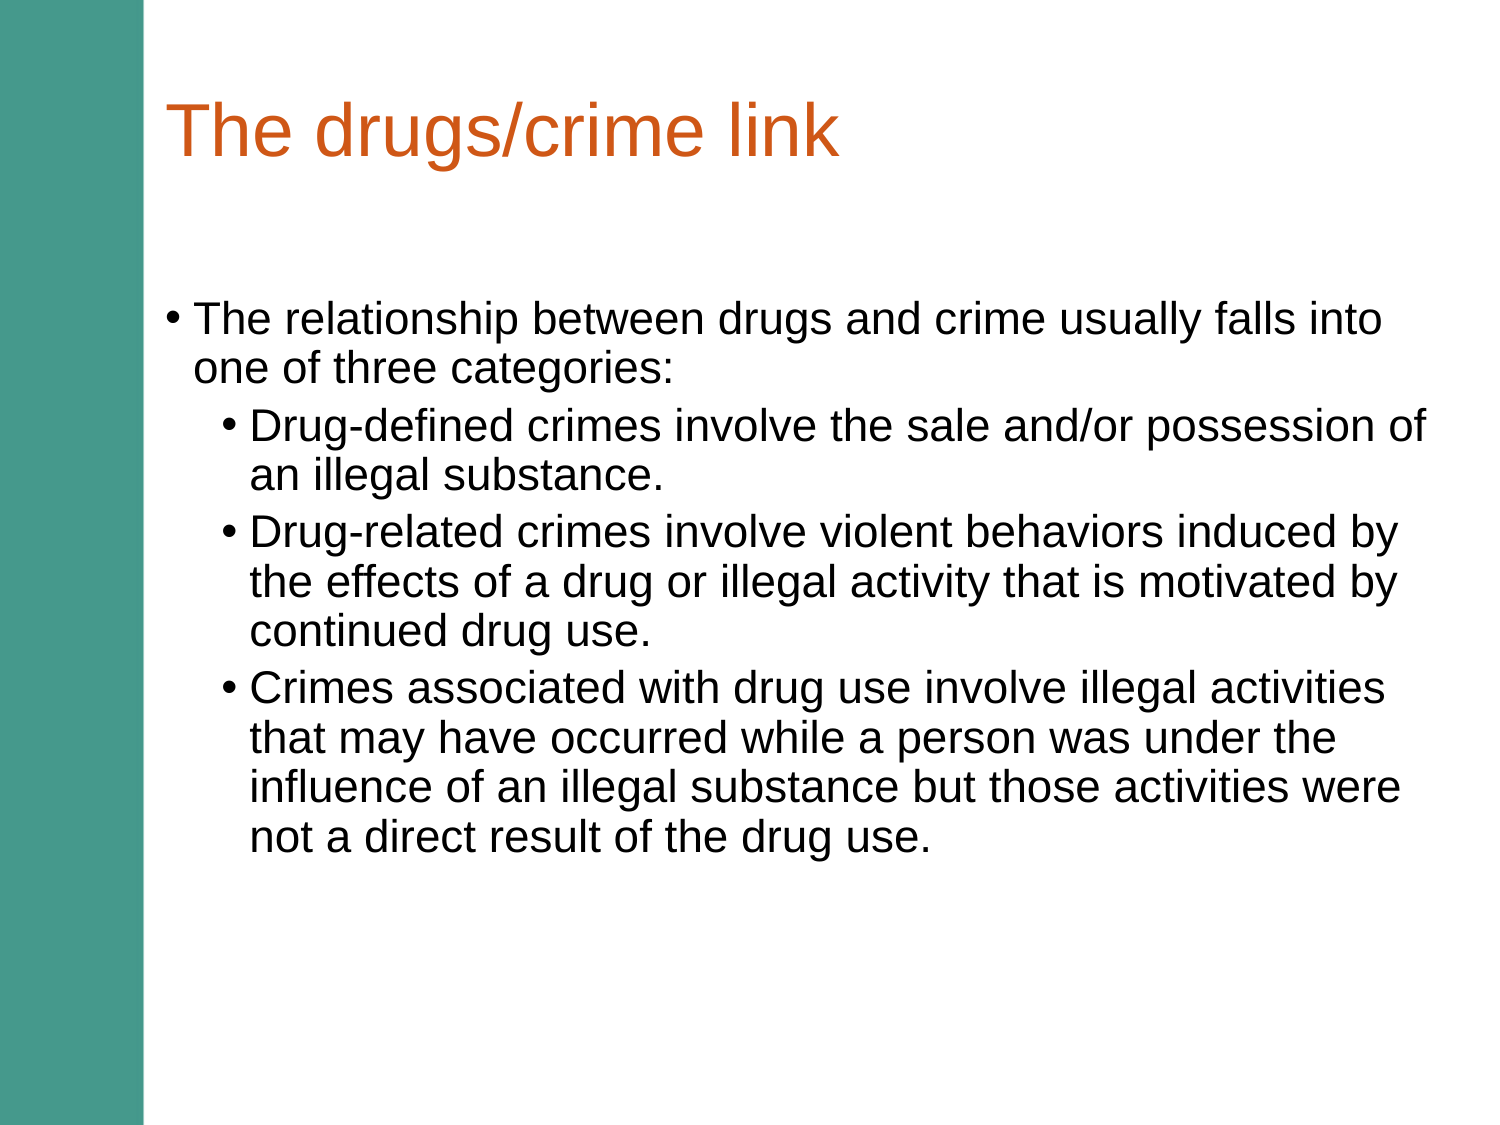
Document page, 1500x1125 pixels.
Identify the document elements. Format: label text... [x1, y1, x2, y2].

picture [0, 0, 1500, 1125]
list The relationship between drugs and crime usually falls into one of three categories: Drug-defined crimes involve the sale and/or possession of an illegal substance. Drug-related crimes involve violent behaviors induced by the effects of a drug or illegal activity that is motivated by continued drug use. Crimes associated with drug use involve illegal activities that may have occurred while a person was under the influence of an illegal substance but those activities were not a direct result of the drug use. [150, 287, 1444, 1002]
title The drugs/crime link [150, 52, 1444, 213]
